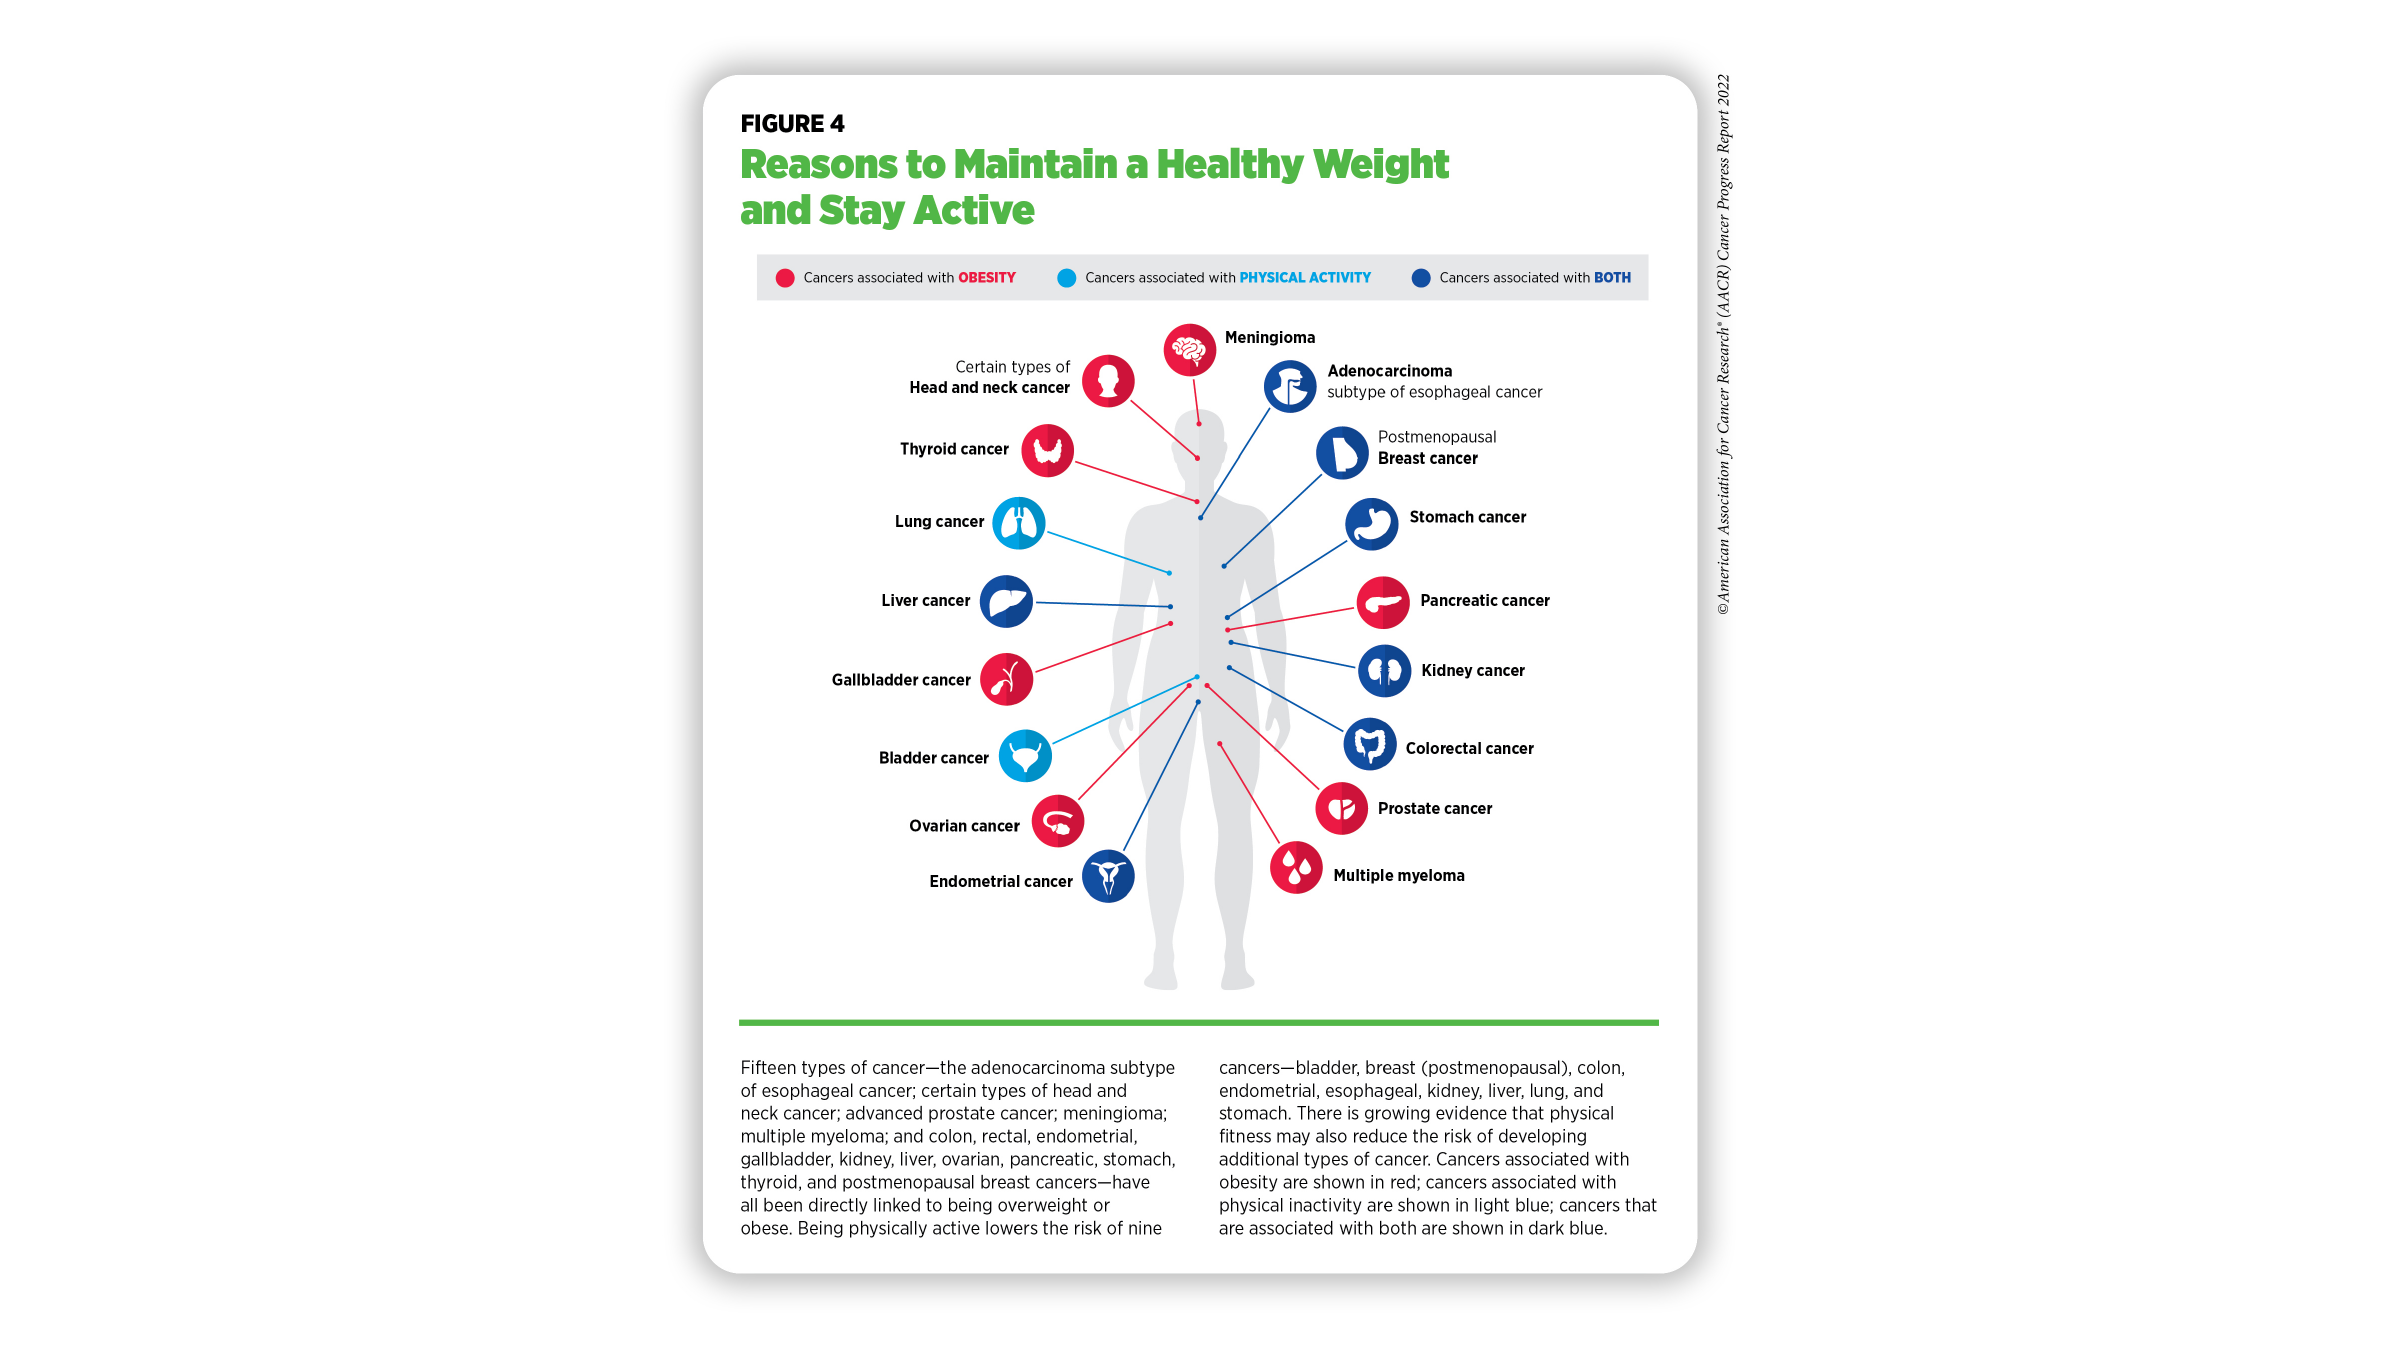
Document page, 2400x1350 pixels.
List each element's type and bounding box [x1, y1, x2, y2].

picture [646, 18, 1754, 1332]
